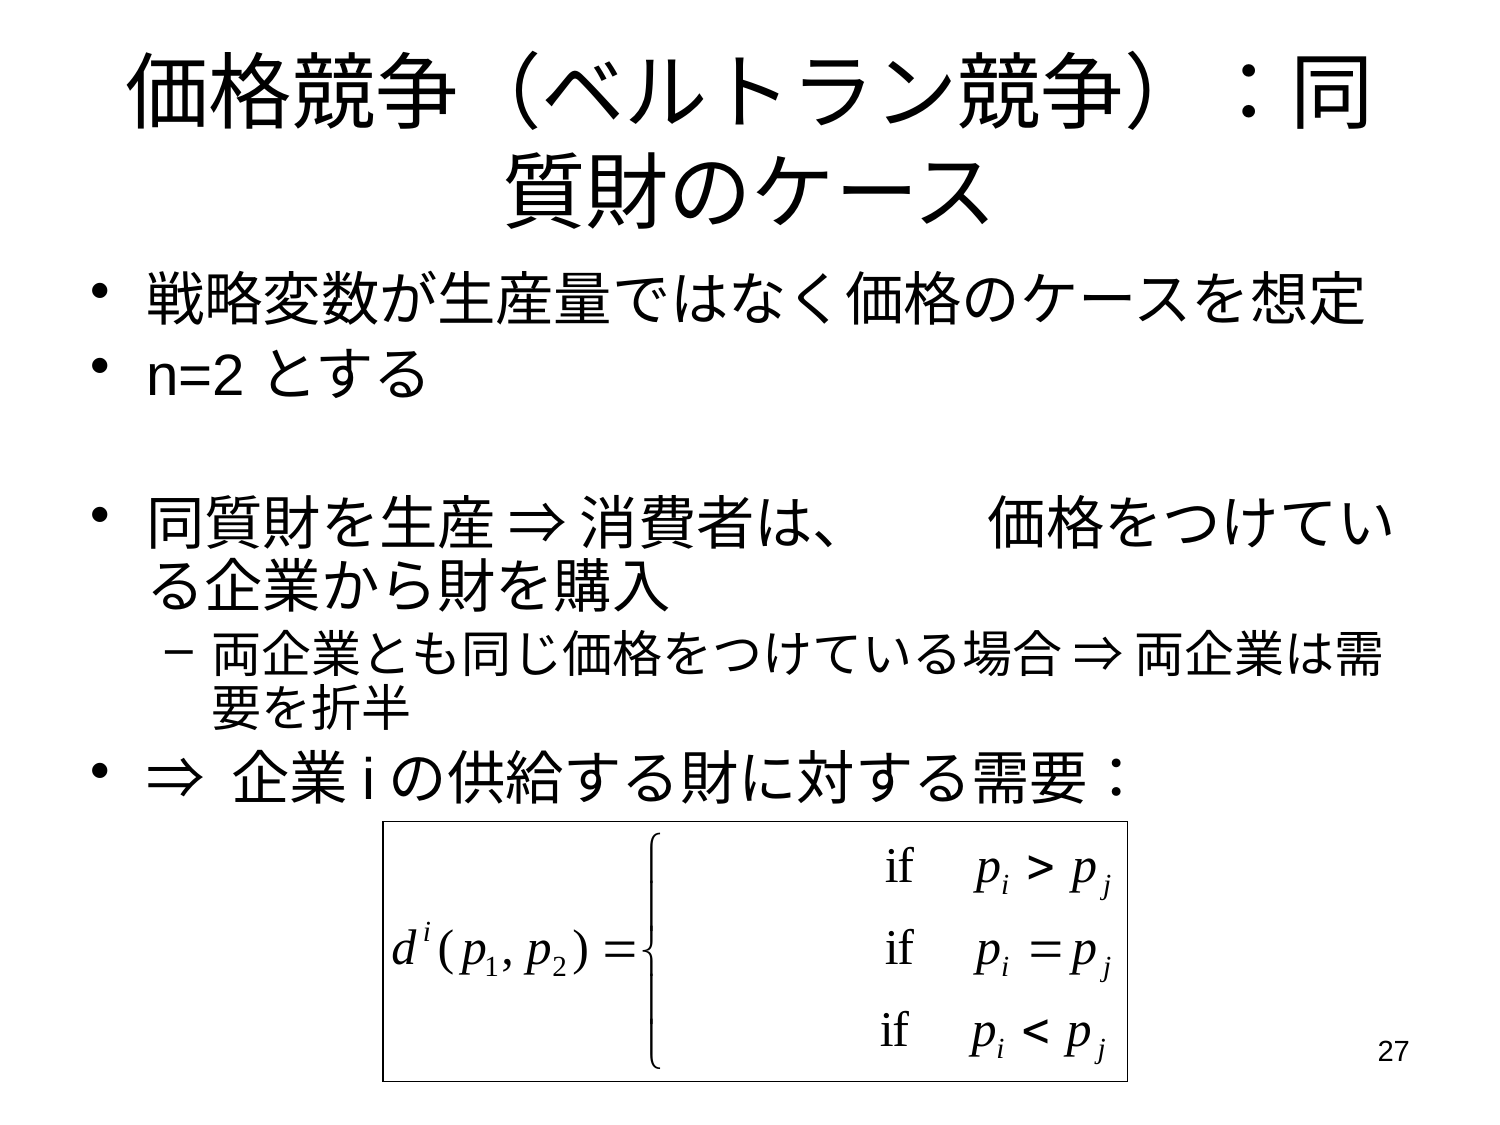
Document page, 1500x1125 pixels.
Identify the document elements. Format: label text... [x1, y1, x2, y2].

list 戦略変数が生産量ではなく価格のケースを想定 n=2とする 同質財を生産 ⇒ 消費者は、低い価格をつけている企業から財を購入 両企業とも同じ価格をつけている場合 ⇒ 両企業は需要を折半 ⇒ 企業iの供給する財に対する需要： [75, 262, 1425, 823]
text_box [383, 822, 1127, 1082]
slide_number 27 [1074, 1024, 1426, 1103]
title 価格競争（ベルトラン競争）：同質財のケース [75, 45, 1425, 233]
